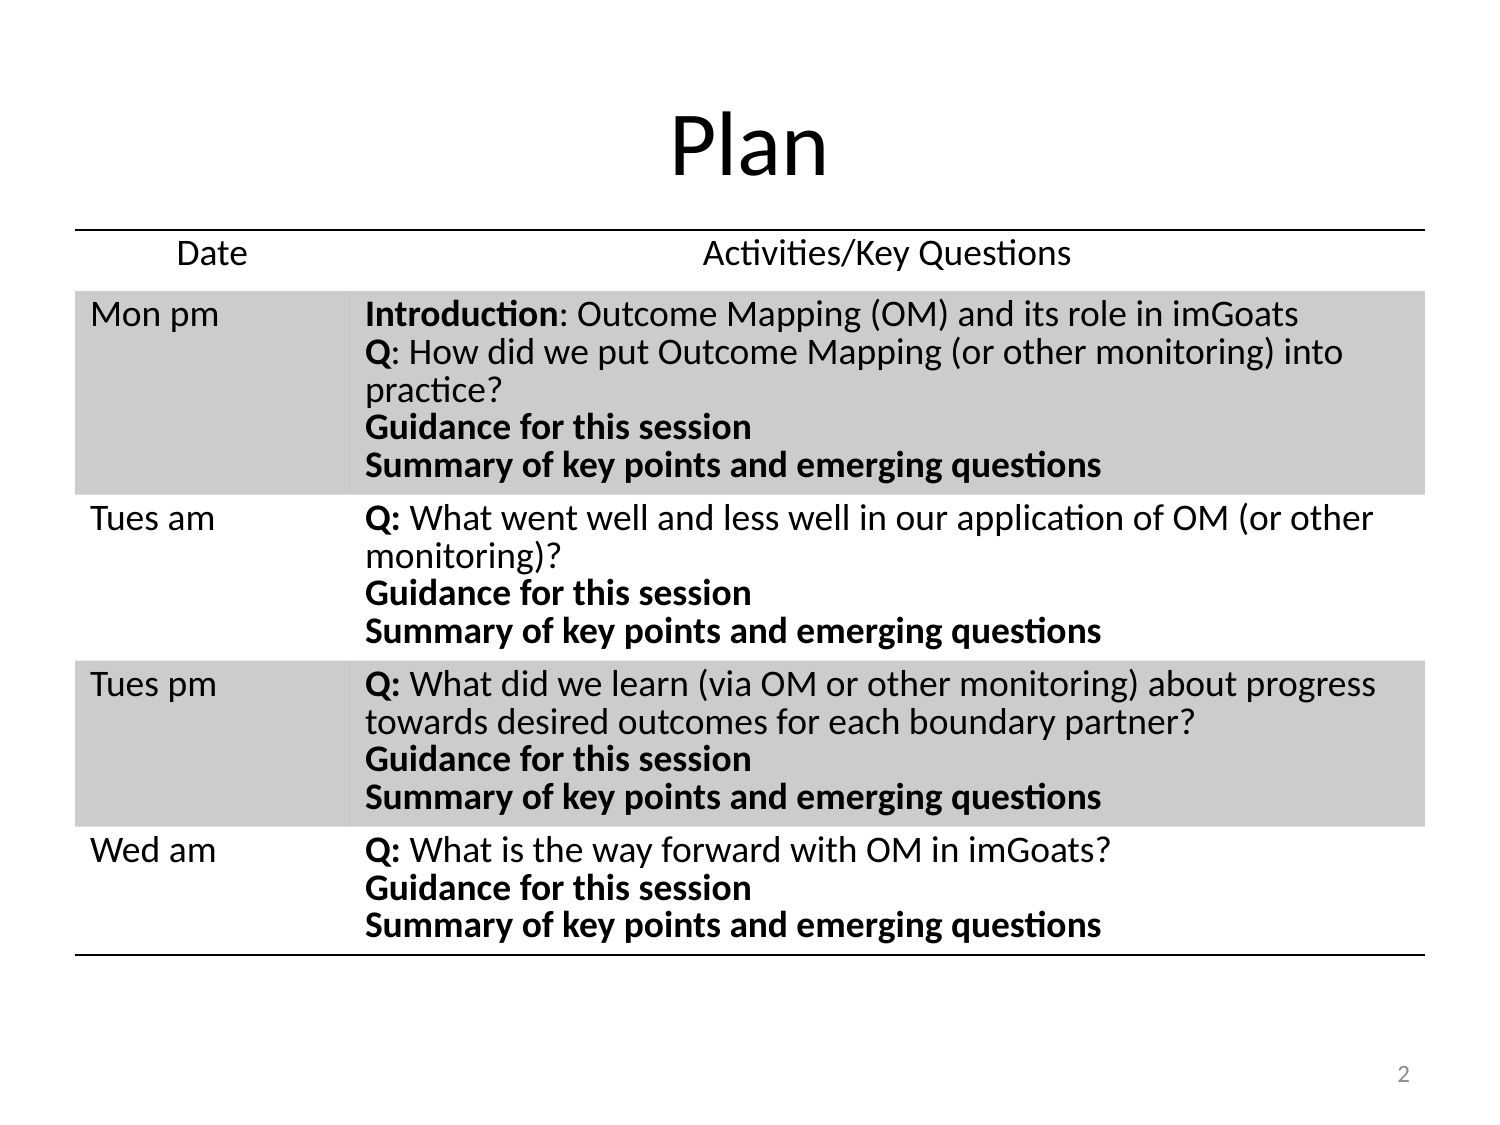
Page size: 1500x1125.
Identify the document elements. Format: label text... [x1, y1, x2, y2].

table_cell Q: What is the way forward with OM in imGoats? Guidance for this session Summary of key points and emerging questions [350, 827, 1425, 954]
table_cell Mon pm [75, 291, 350, 495]
table_cell Tues pm [75, 661, 350, 827]
slide_number 2 [1074, 1042, 1425, 1103]
table_cell Q: What did we learn (via OM or other monitoring) about progress towards desired outcomes for each boundary partner? Guidance for this session Summary of key points and emerging questions [350, 661, 1425, 827]
table_cell Introduction: Outcome Mapping (OM) and its role in imGoats Q: How did we put Outcome Mapping (or other monitoring) into practice? Guidance for this session Summary of key points and emerging questions [350, 291, 1425, 495]
table_cell Q: What went well and less well in our application of OM (or other monitoring)? Guidance for this session Summary of key points and emerging questions [350, 495, 1425, 661]
table_header Activities/Key Questions [350, 231, 1425, 291]
table_cell Tues am [75, 495, 350, 661]
table_cell Wed am [75, 827, 350, 954]
title Plan [75, 45, 1425, 229]
table_header Date [75, 231, 350, 291]
